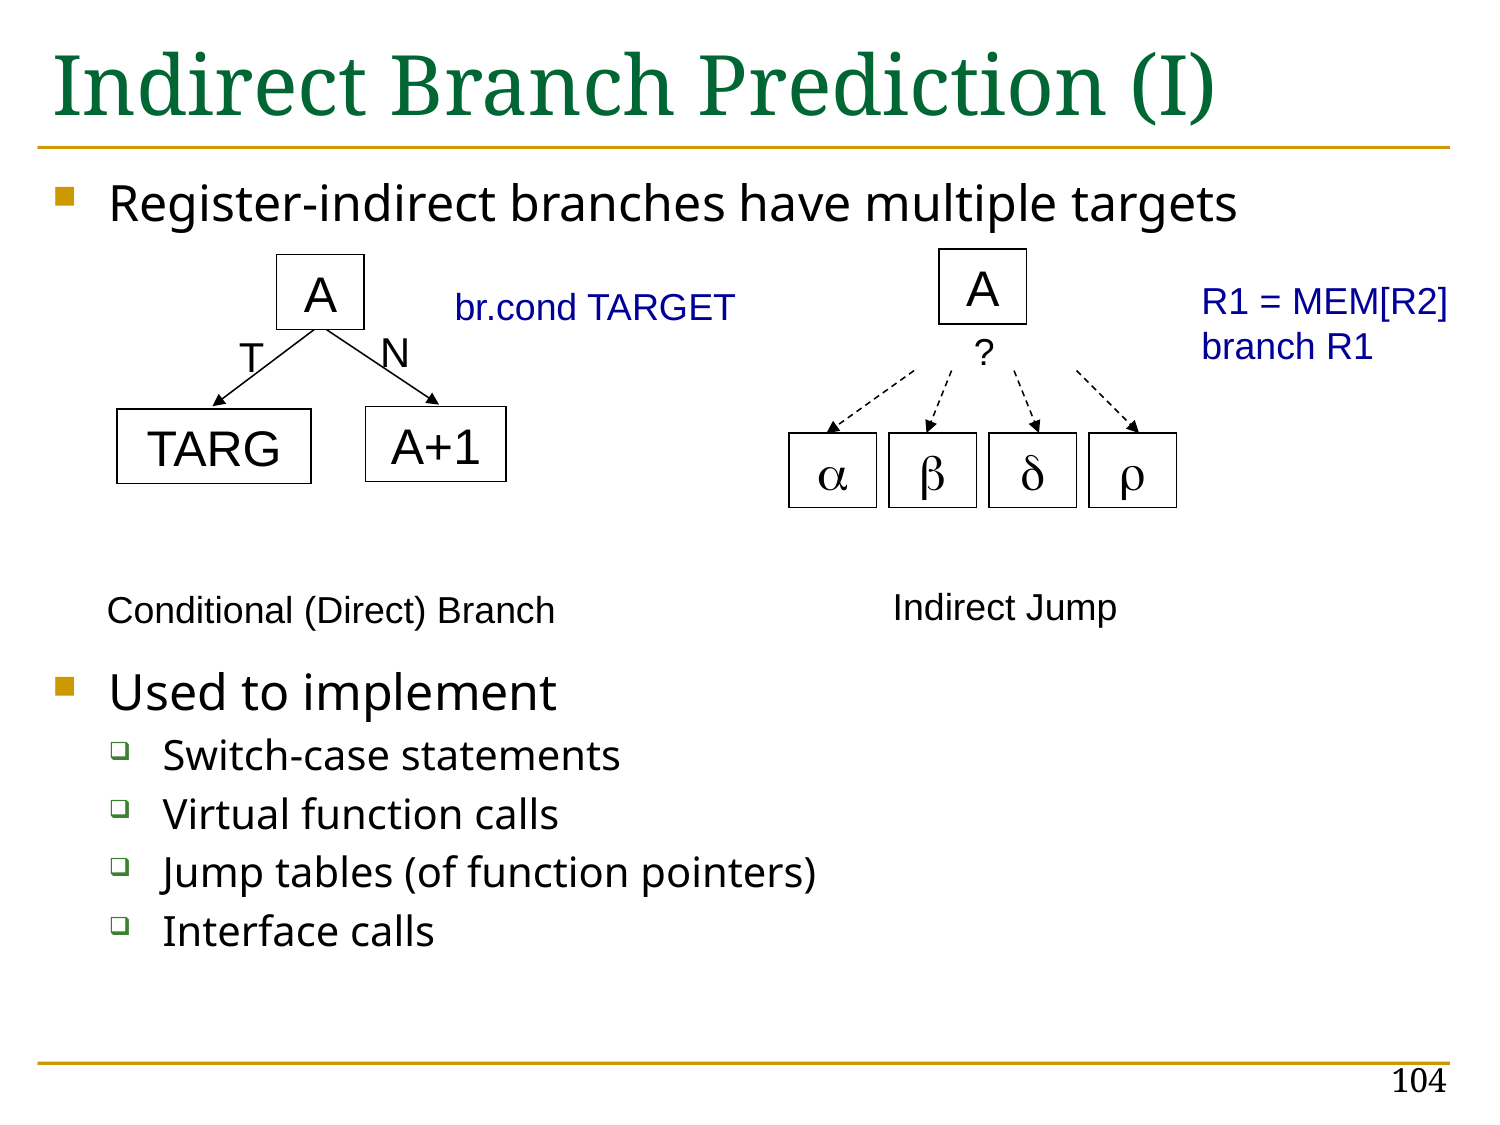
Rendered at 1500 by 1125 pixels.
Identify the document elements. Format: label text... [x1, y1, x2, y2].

text_box [826, 420, 842, 434]
text_box [1028, 419, 1041, 434]
text_box [925, 419, 937, 434]
text_box N [364, 293, 427, 384]
text_box A [938, 249, 1027, 324]
text_box T [223, 298, 280, 389]
text_box d [988, 432, 1077, 508]
text_box [212, 389, 236, 407]
text_box A+1 [365, 406, 507, 482]
list Register-indirect branches have multiple targets Used to implement Switch-case statements Virtual function calls Jump tables (of function pointers) Interface calls [37, 163, 1450, 1016]
text_box [407, 384, 440, 405]
text_box r [1088, 432, 1177, 508]
text_box Conditional (Direct) Branch [91, 578, 571, 639]
text_box Indirect Jump [877, 575, 1133, 636]
text_box [1125, 419, 1140, 434]
text_box ? [959, 320, 1010, 381]
title Indirect Branch Prediction (I) [37, 24, 1450, 163]
text_box TARG [117, 408, 311, 484]
text_box b [889, 432, 977, 508]
text_box R1 = MEM[R2] branch R1 [1186, 269, 1464, 375]
slide_number 104 [1111, 1036, 1462, 1112]
text_box a [788, 432, 877, 508]
text_box A [276, 254, 364, 330]
text_box br.cond TARGET [439, 275, 752, 336]
